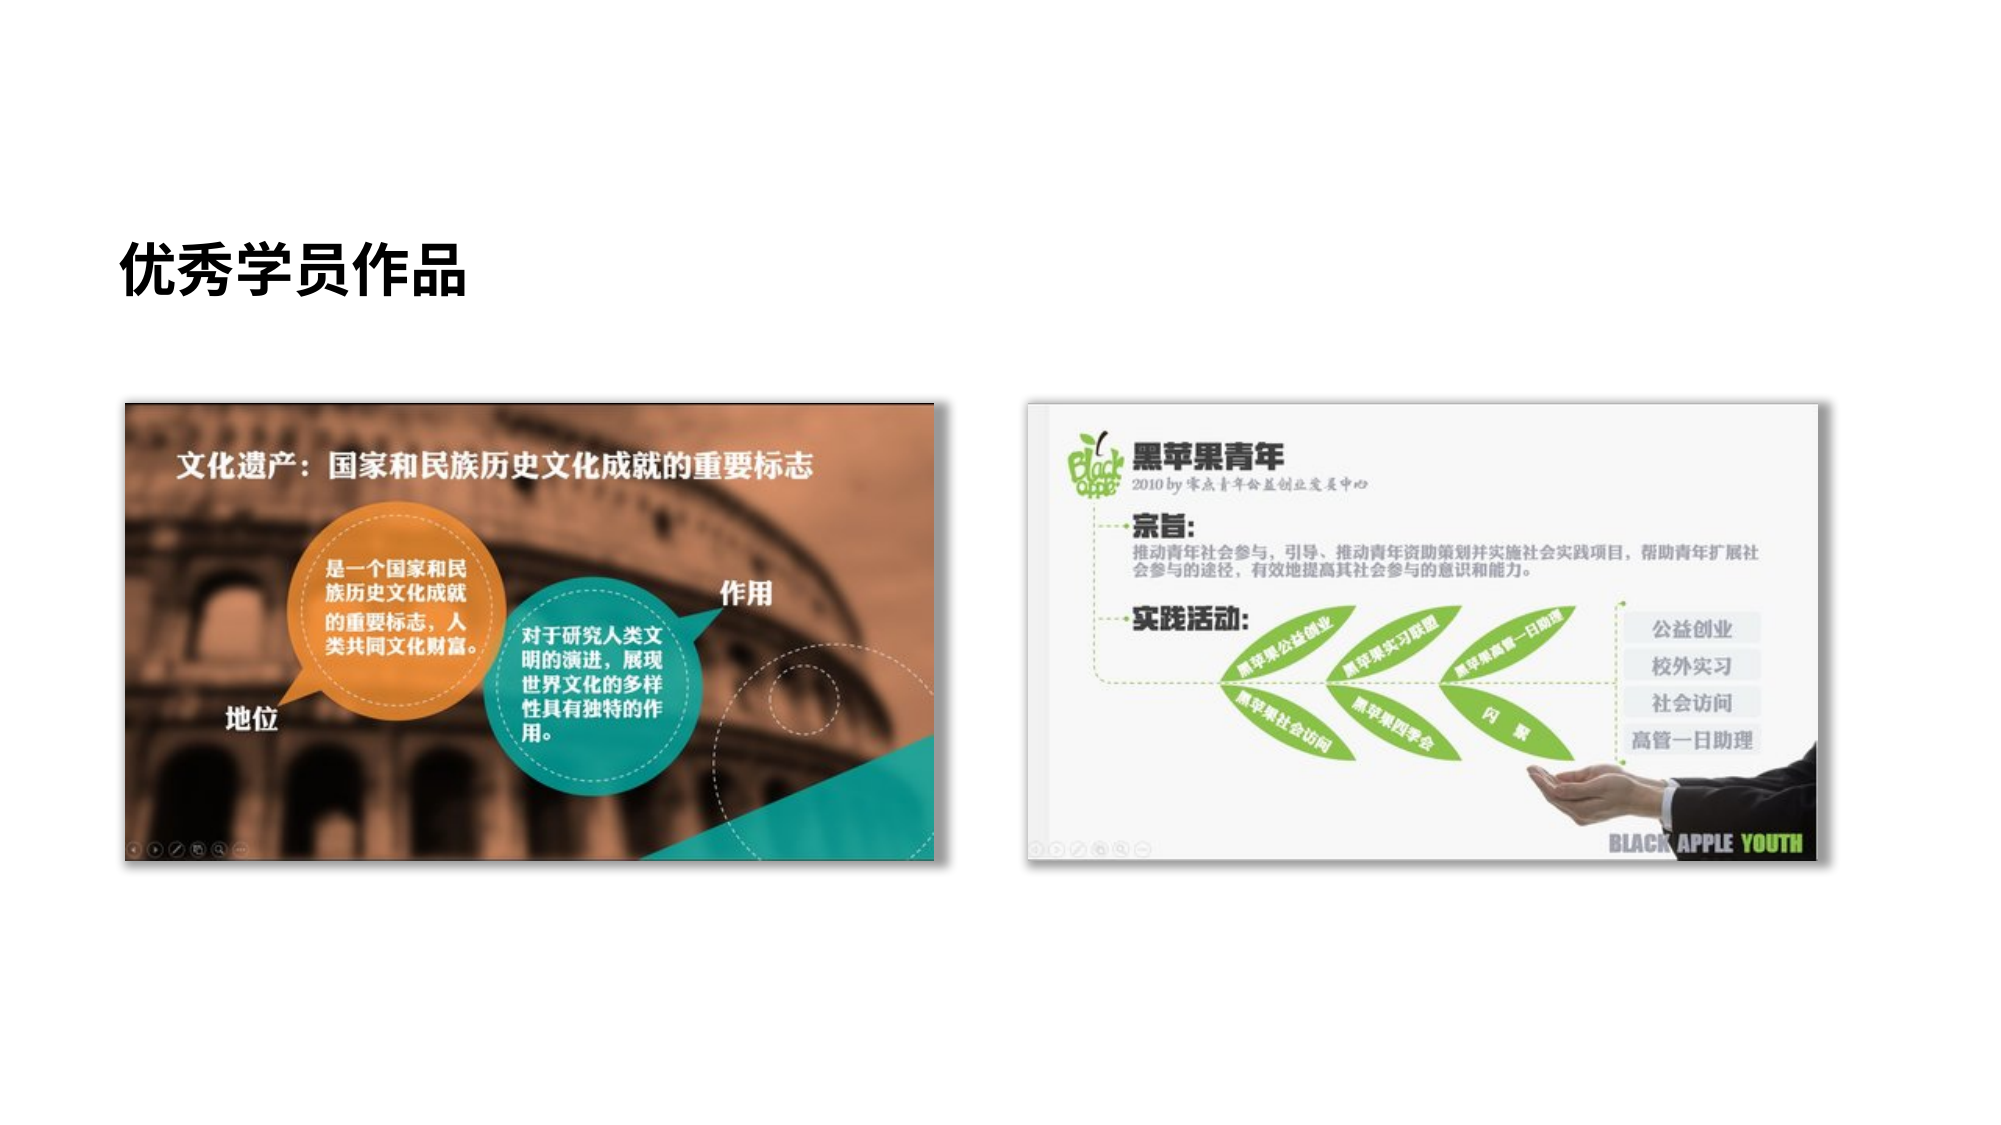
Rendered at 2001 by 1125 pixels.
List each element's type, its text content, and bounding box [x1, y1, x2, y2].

picture [125, 403, 934, 861]
text_box 优秀学员作品 [104, 225, 484, 311]
picture [1027, 403, 1818, 861]
